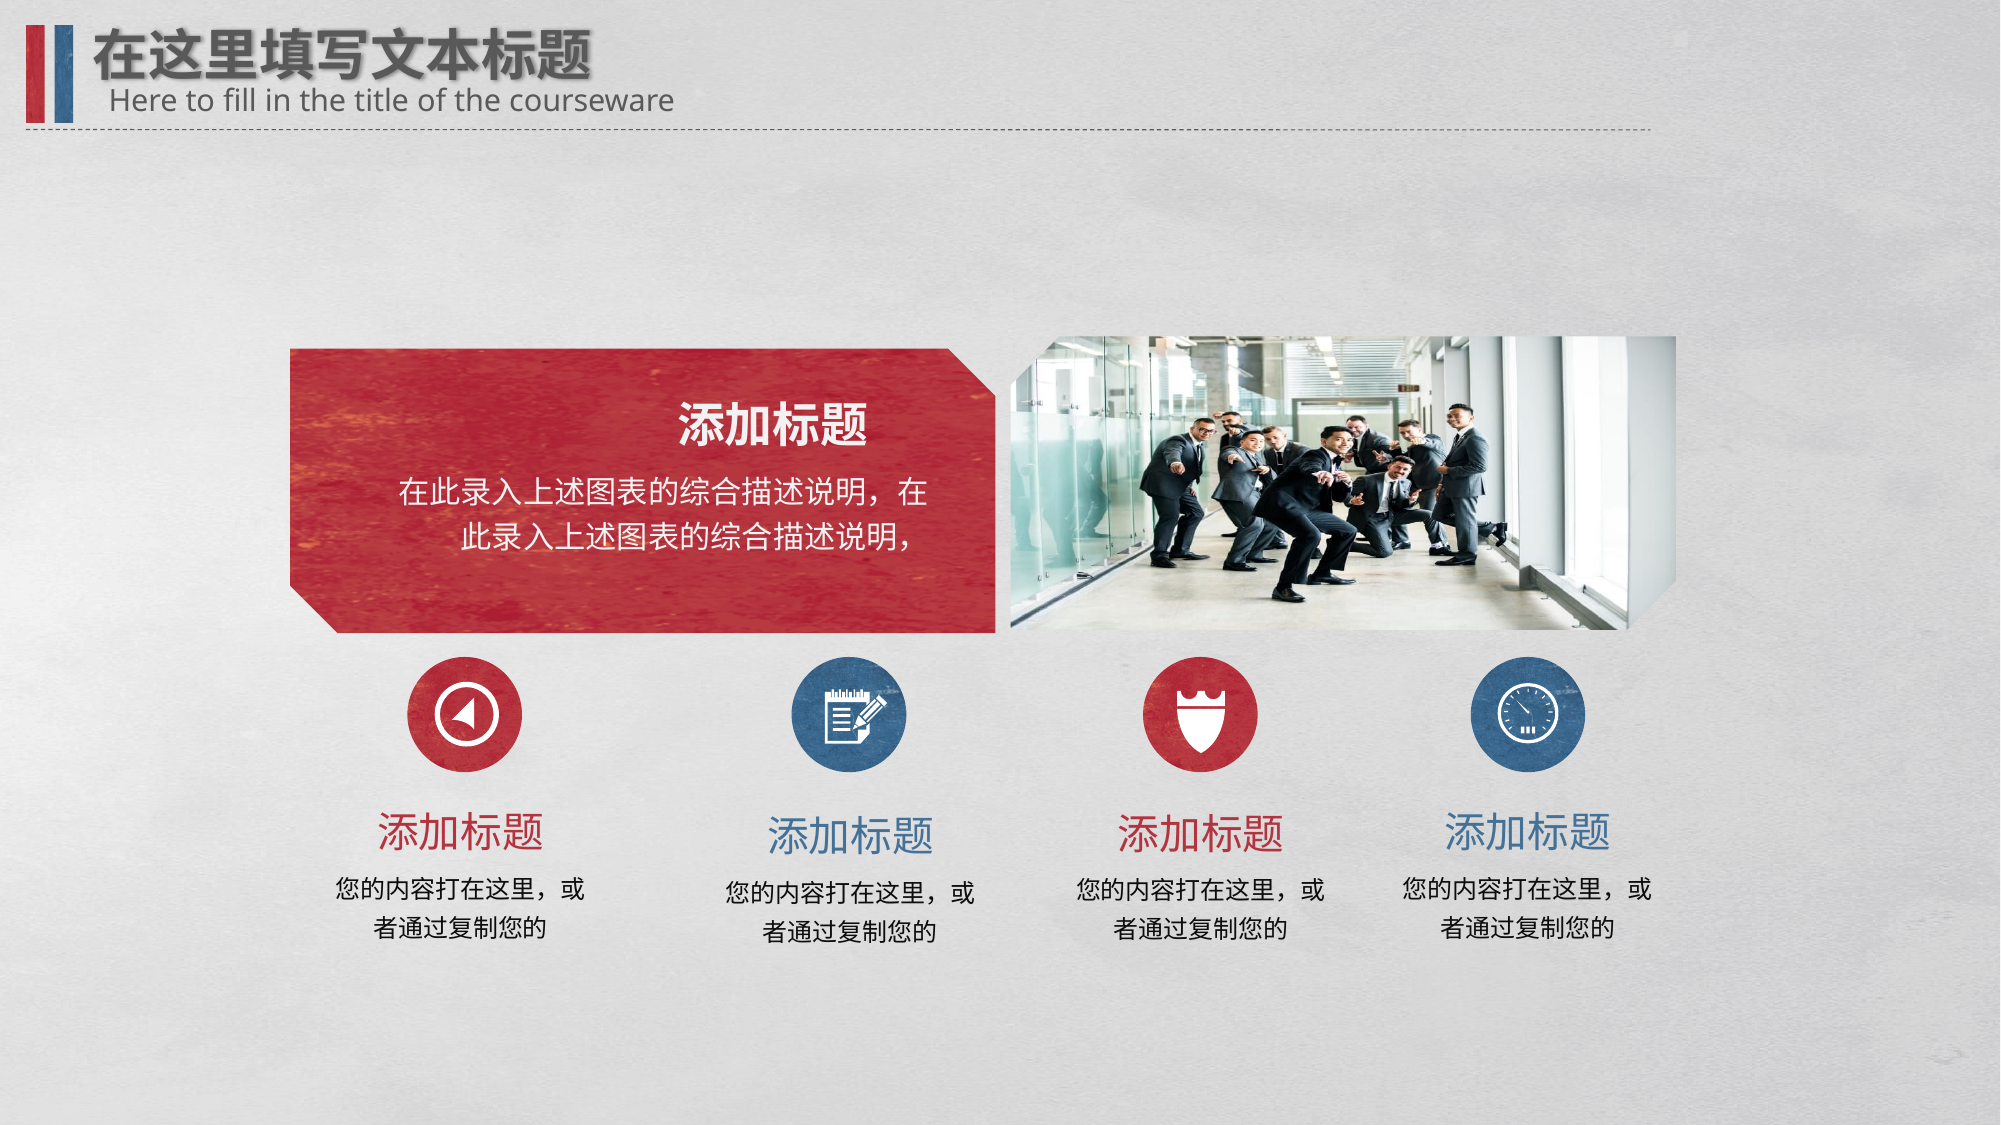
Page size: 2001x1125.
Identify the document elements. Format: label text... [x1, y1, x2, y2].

text_box 您的内容打在这里，或者通过复制您的 [315, 857, 607, 950]
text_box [434, 681, 499, 747]
text_box [1010, 336, 1676, 630]
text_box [1497, 683, 1559, 744]
text_box [791, 656, 907, 773]
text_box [1176, 690, 1225, 754]
text_box [290, 348, 996, 634]
text_box 添加标题 [1382, 780, 1674, 857]
text_box [407, 656, 522, 773]
text_box Here to fill in the title of the courseware [93, 73, 690, 125]
text_box 添加标题 [315, 781, 607, 857]
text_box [824, 689, 888, 744]
text_box 您的内容打在这里，或者通过复制您的 [704, 861, 996, 954]
text_box [54, 25, 74, 124]
text_box 在这里填写文本标题 [78, 12, 787, 95]
text_box 您的内容打在这里，或者通过复制您的 [1382, 857, 1674, 950]
text_box [25, 25, 46, 124]
text_box 添加标题 [704, 784, 996, 861]
text_box [1470, 656, 1586, 773]
picture [0, 0, 2001, 1125]
text_box 您的内容打在这里，或者通过复制您的 [1055, 858, 1347, 952]
text_box 添加标题 [1055, 782, 1347, 858]
text_box 添加标题 [661, 386, 884, 457]
text_box [1143, 656, 1258, 773]
text_box 在此录入上述图表的综合描述说明，在此录入上述图表的综合描述说明， [374, 457, 945, 563]
